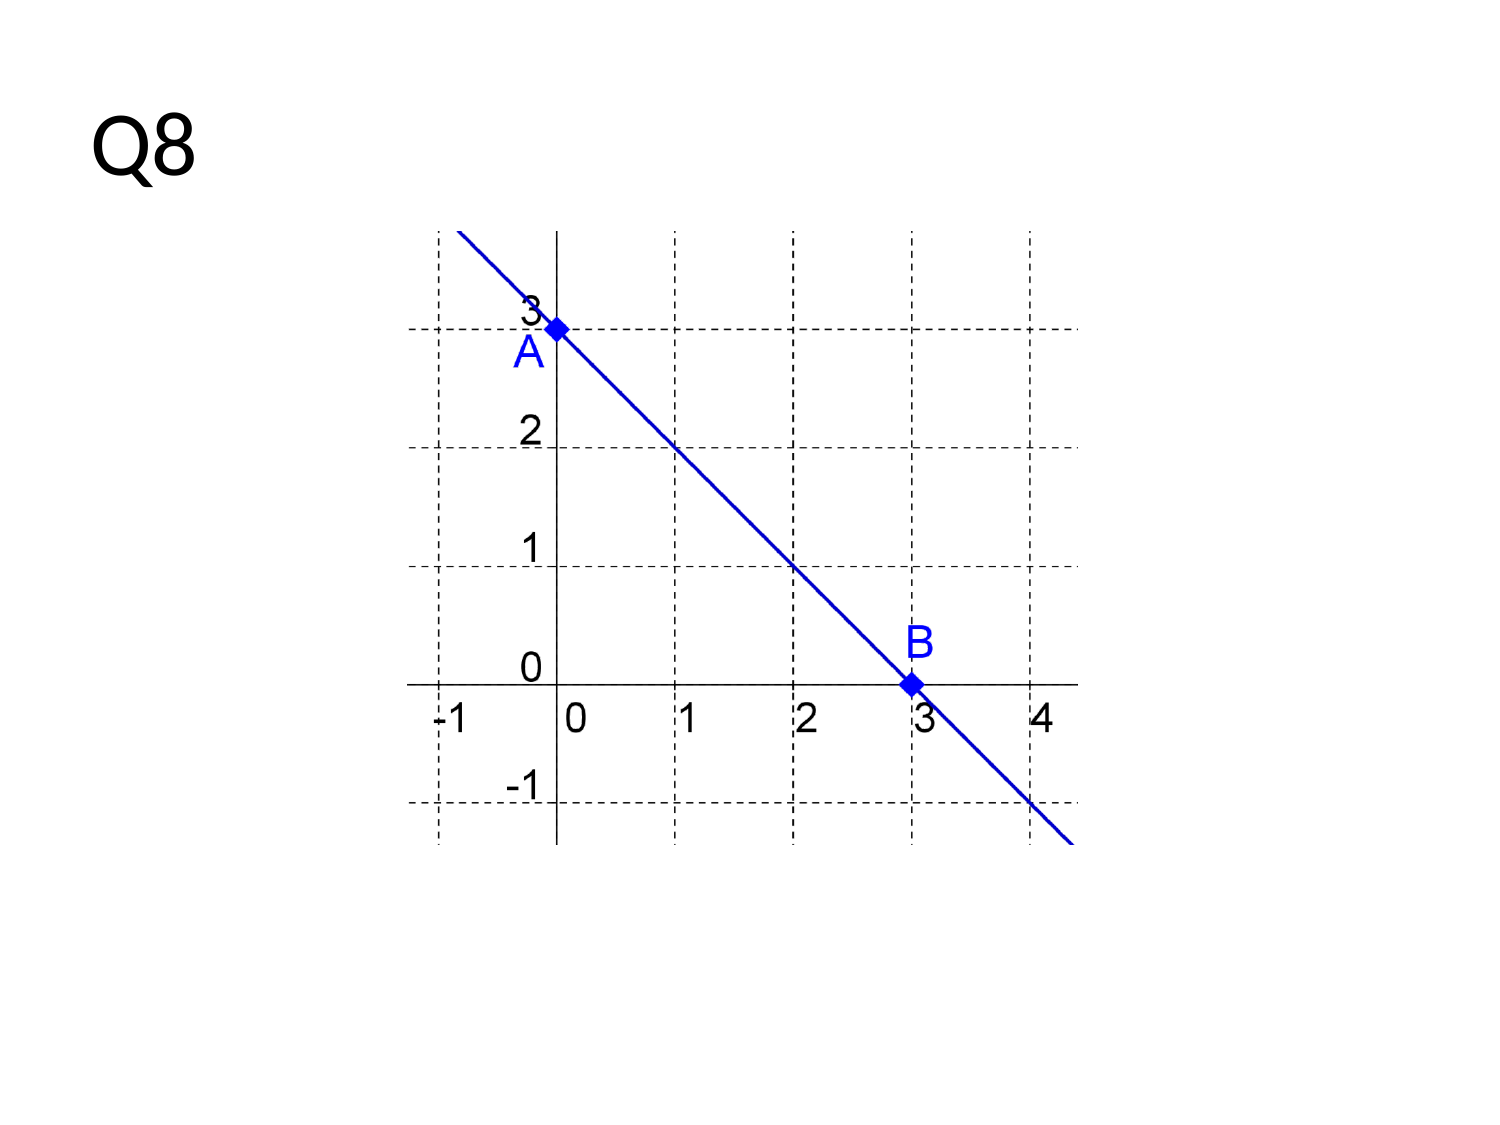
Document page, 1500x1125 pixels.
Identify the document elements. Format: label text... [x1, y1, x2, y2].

picture [407, 231, 1078, 845]
title Q8 [75, 45, 1425, 233]
